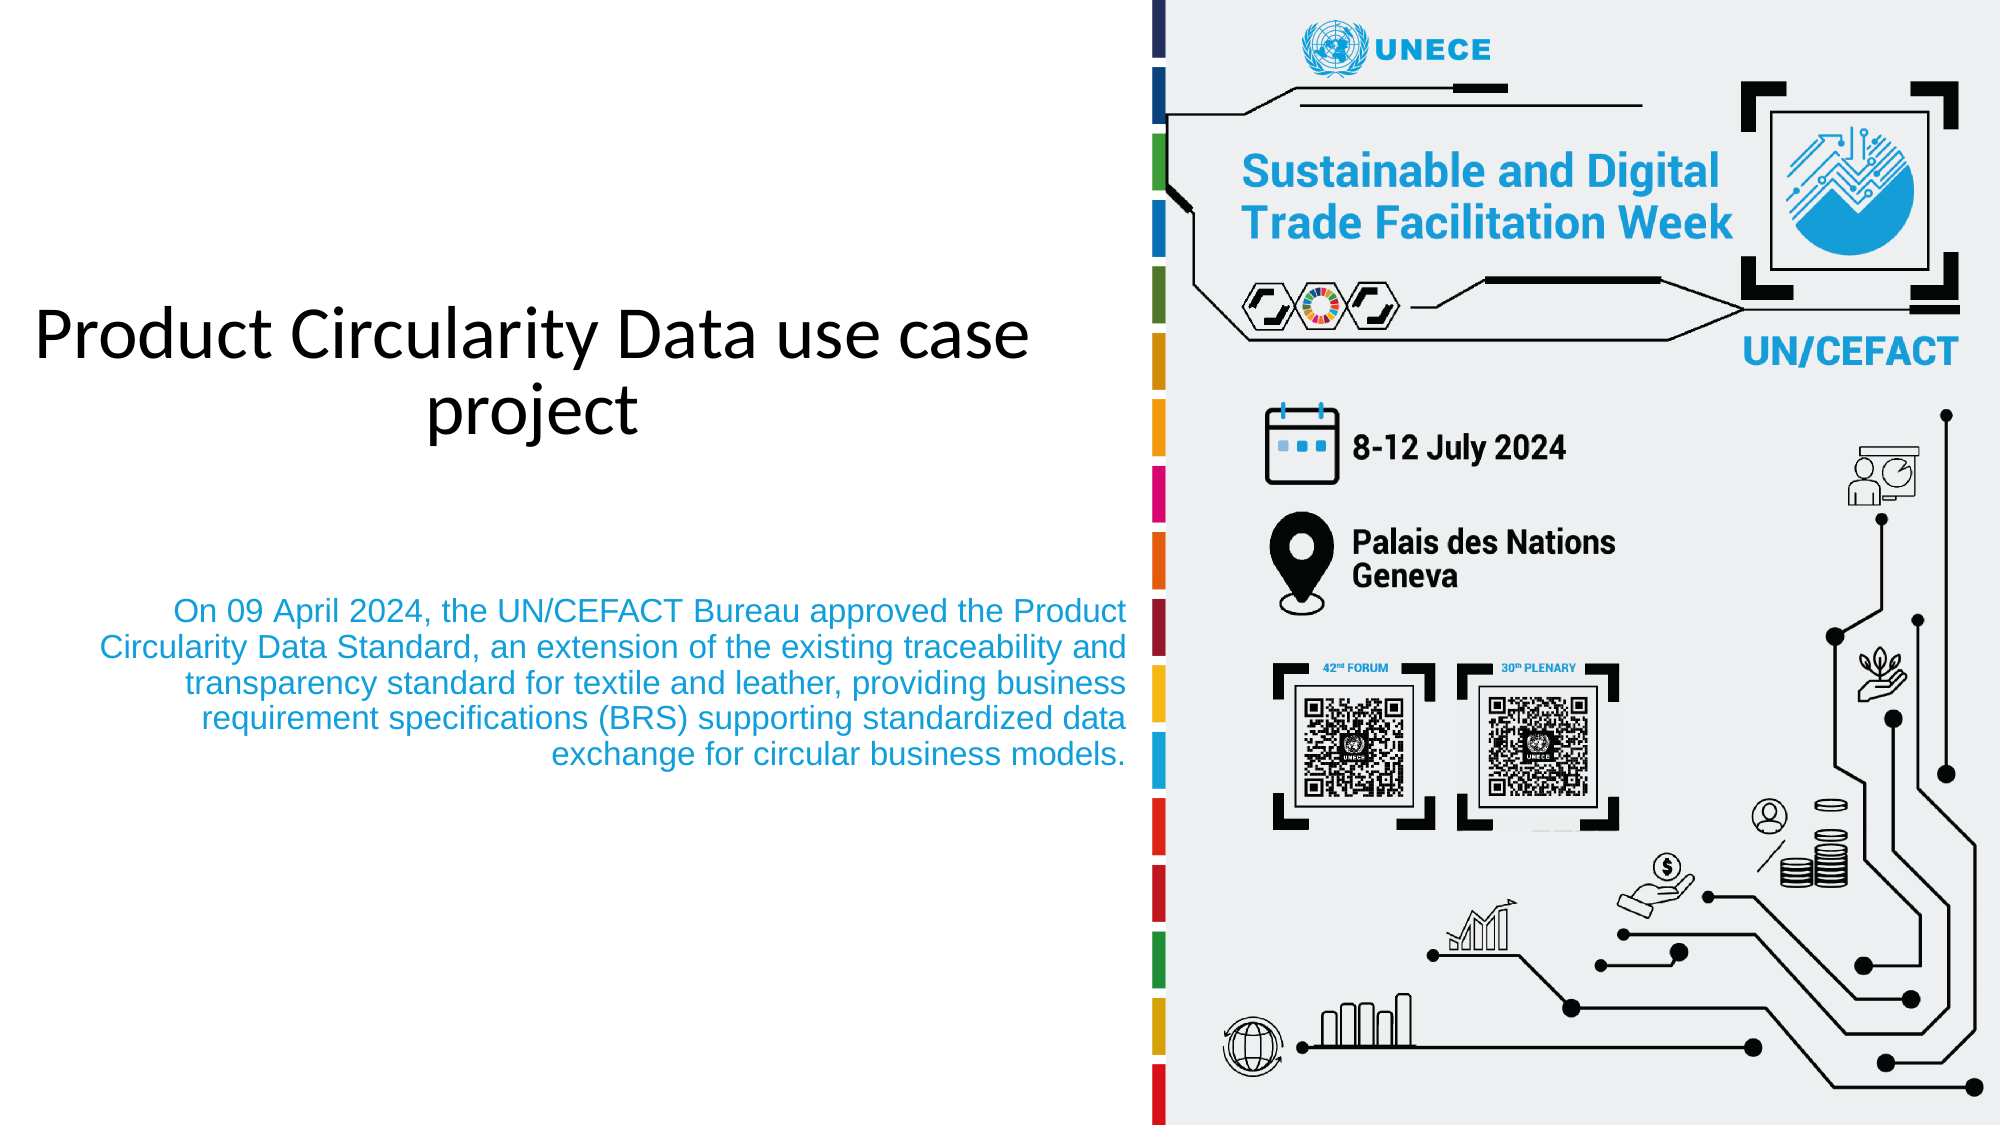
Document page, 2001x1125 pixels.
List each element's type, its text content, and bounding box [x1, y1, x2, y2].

title Product Circularity Data use case project [0, 277, 1066, 468]
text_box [1152, 0, 2000, 1125]
text_box On 09 April 2024, the UN/CEFACT Bureau approved the Product Circularity Data Standard, an extension of the existing traceability and transparency standard for textile and leather, providing business requirement specifications (BRS) supporting standardized data exchange for circular business models. [94, 586, 1127, 773]
